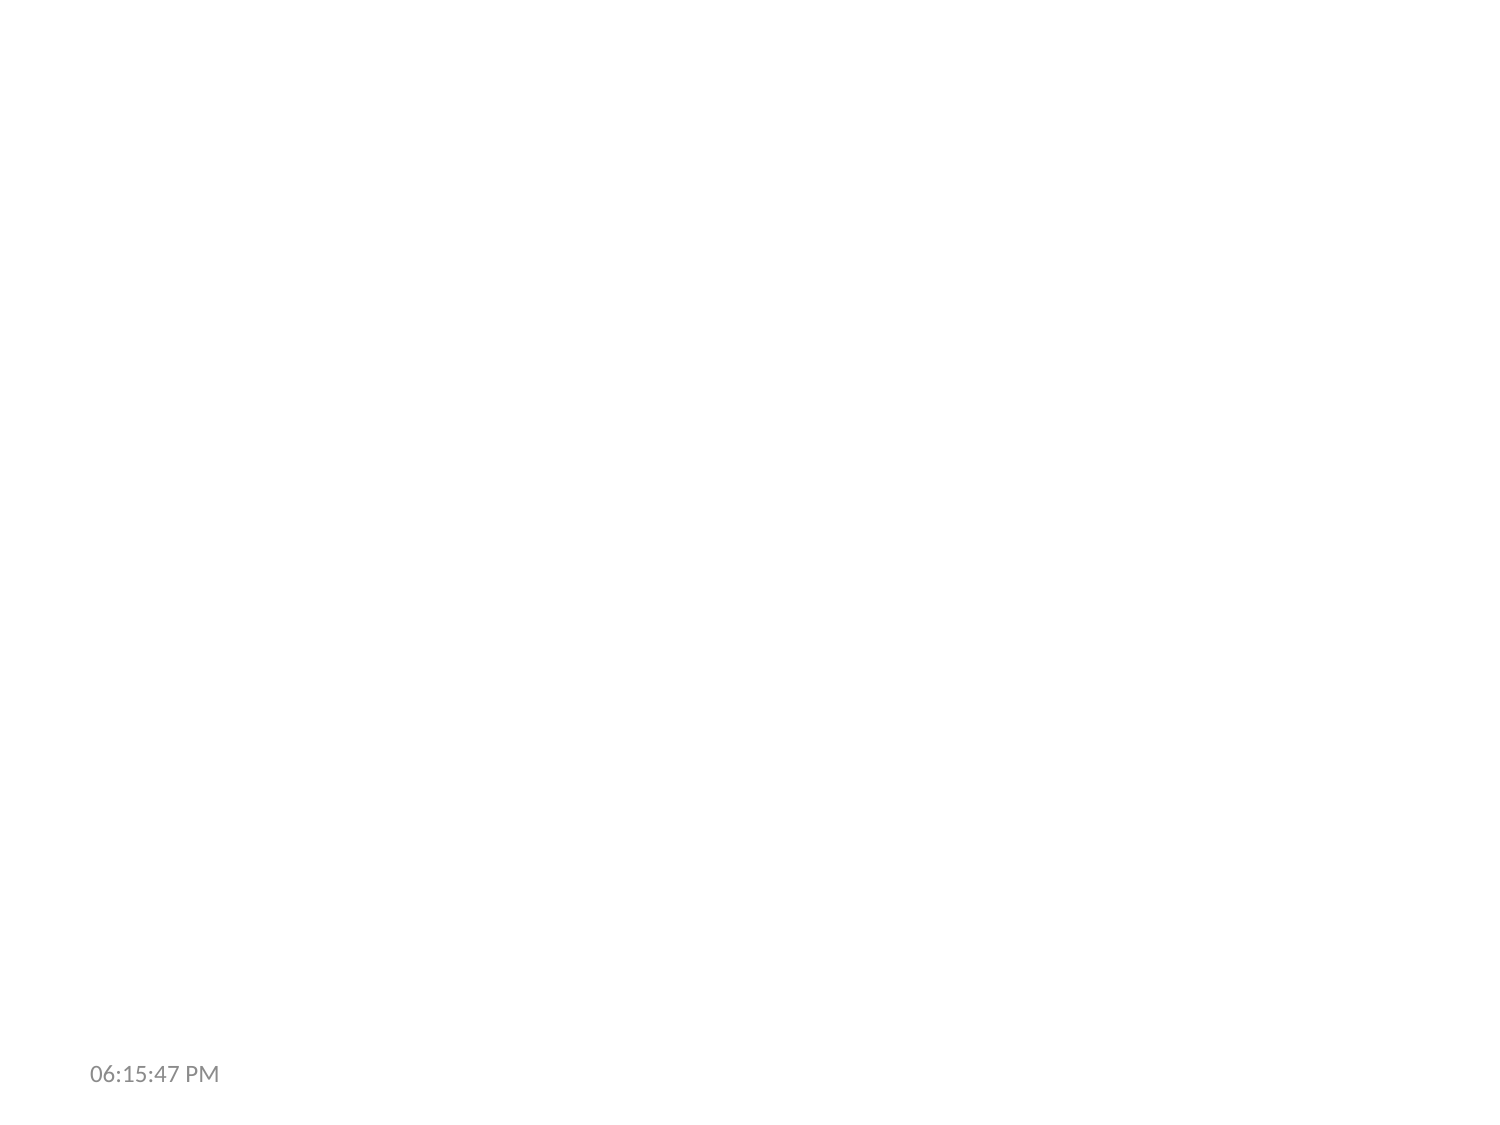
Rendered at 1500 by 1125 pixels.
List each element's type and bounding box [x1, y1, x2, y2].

slide_number [75, 1042, 425, 1103]
